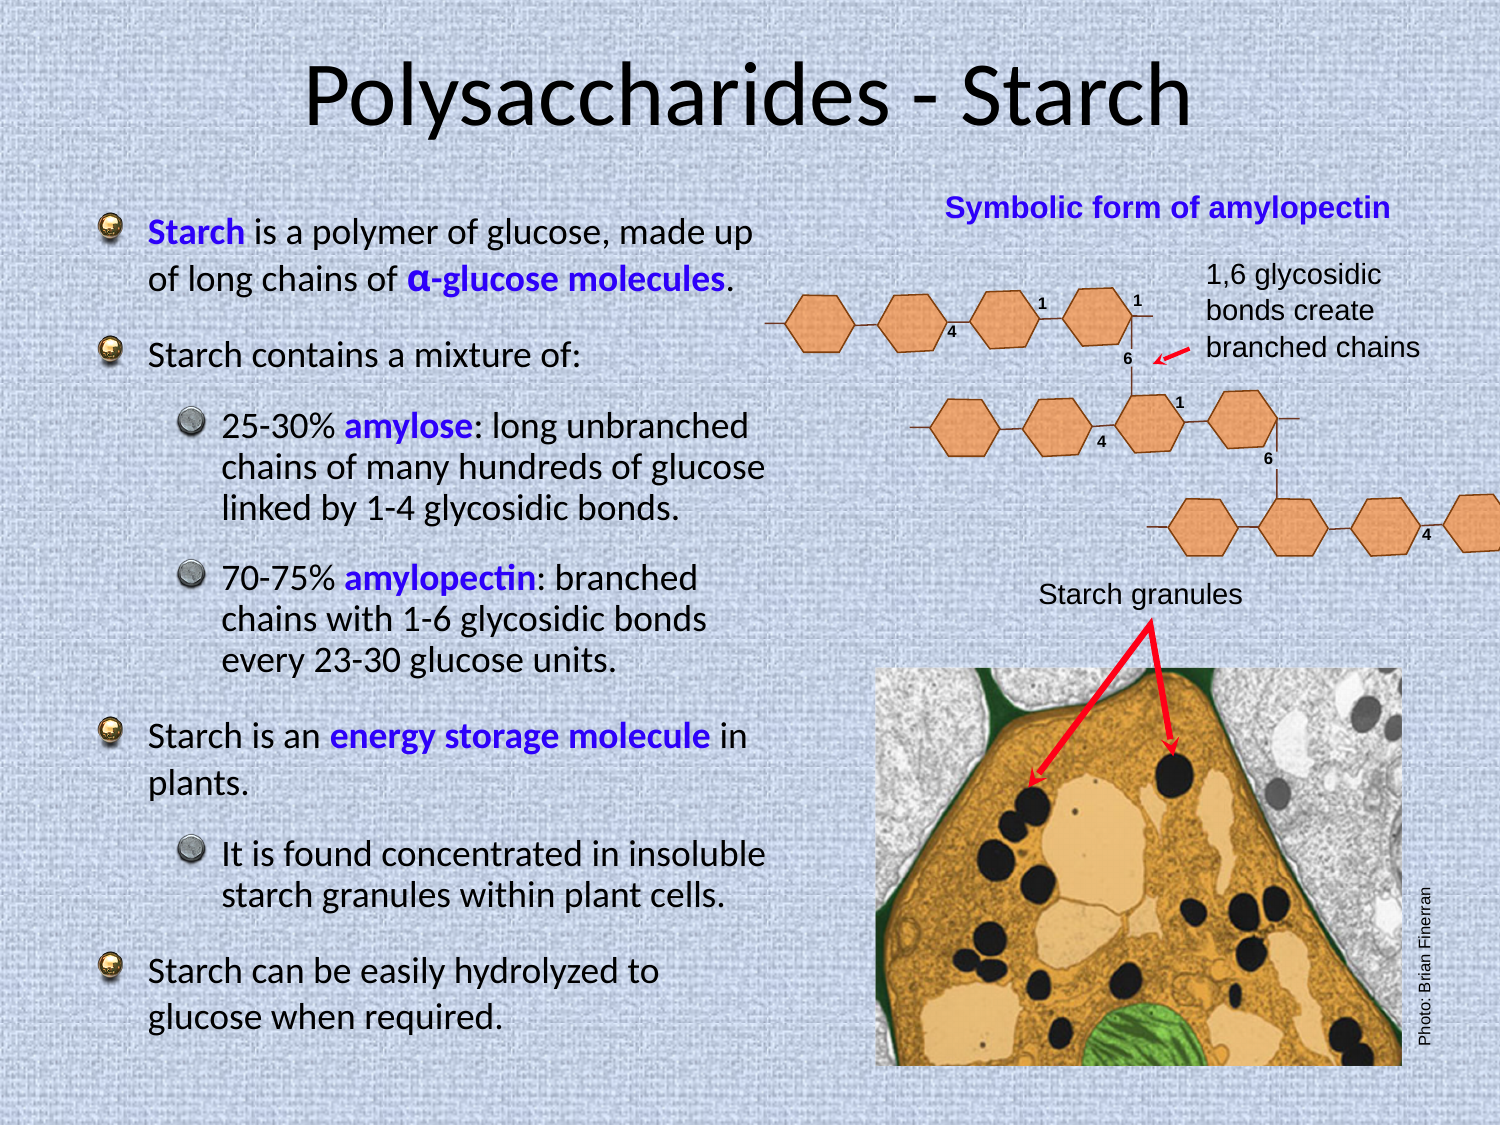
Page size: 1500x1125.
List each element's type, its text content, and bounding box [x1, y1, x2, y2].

title Polysaccharides - Starch [0, 0, 1500, 151]
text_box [1028, 575, 1238, 788]
picture [97, 335, 123, 370]
picture [97, 716, 123, 751]
text_box Photo: Brian Finerran [1413, 887, 1434, 1060]
picture [97, 951, 123, 986]
picture [97, 212, 123, 247]
text_box 1,6 glycosidic bonds create branched chains [1192, 253, 1436, 286]
picture [174, 405, 208, 441]
text_box Symbolic form of amylopectin [931, 185, 1432, 223]
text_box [764, 287, 1500, 557]
picture [876, 602, 1402, 1125]
list Starch is a polymer of glucose, made up of long chains of α-glucose molecules. Starch contains a mixture of: 25-30% amylose: long unbranched chains of many hundreds of glucose linked by 1-4 glycosidic bonds. 70-75% amylopectin: branched chains with 1-6 glycosidic bonds every 23-30 glucose units. Starch is an energy storage molecule in plants. It is found concentrated in insoluble starch granules within plant cells. Starch can be easily hydrolyzed to glucose when required. [82, 197, 793, 1030]
picture [174, 558, 208, 593]
picture [174, 833, 208, 868]
